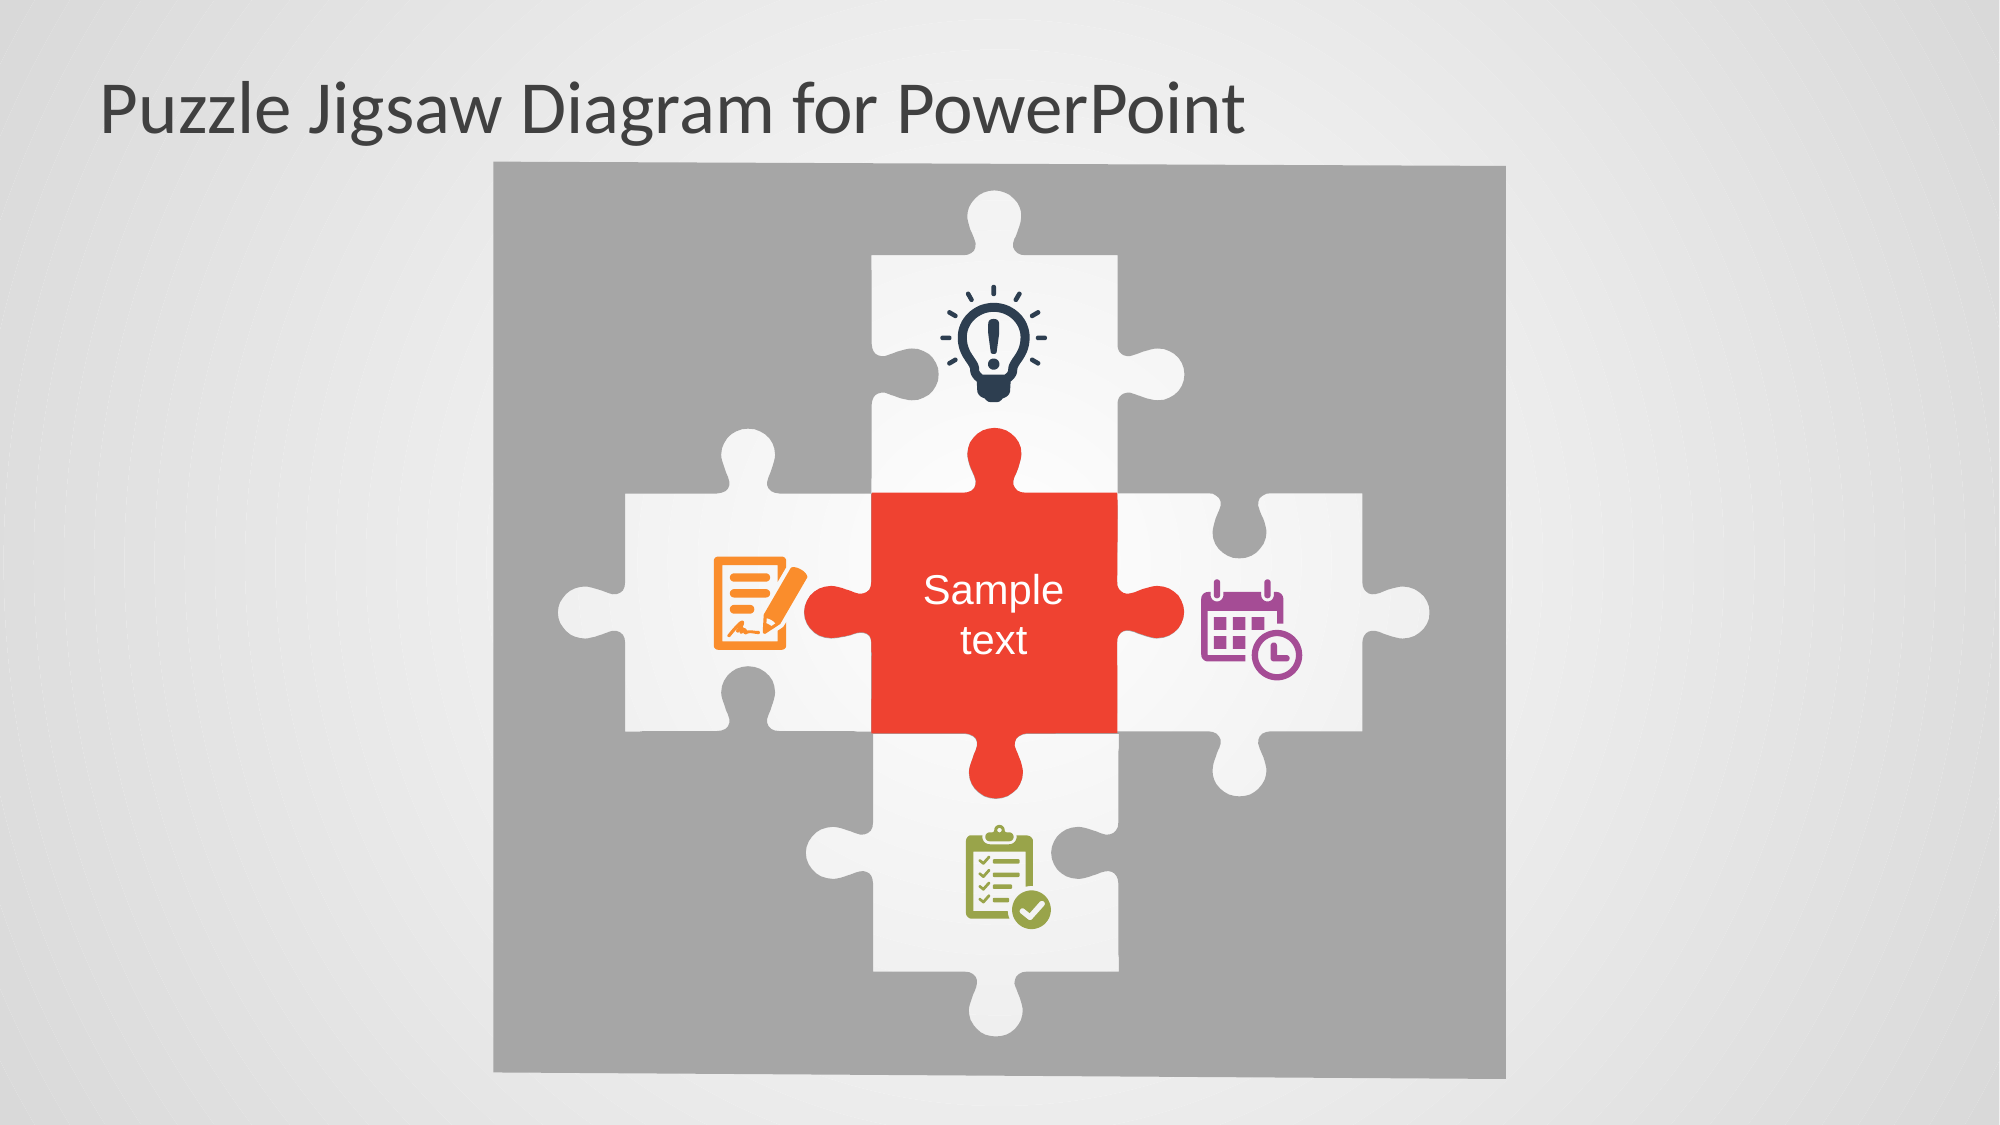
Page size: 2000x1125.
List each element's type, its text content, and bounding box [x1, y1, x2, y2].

text_box [965, 835, 1033, 919]
text_box [491, 162, 1509, 1082]
text_box [1213, 579, 1221, 599]
text_box [1201, 591, 1284, 662]
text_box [713, 556, 808, 650]
text_box Sample text [897, 555, 1090, 671]
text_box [940, 284, 1048, 403]
text_box [1012, 890, 1051, 930]
text_box [812, 425, 1187, 801]
text_box [1251, 629, 1303, 681]
title Puzzle Jigsaw Diagram for PowerPoint [99, 45, 1900, 162]
text_box [985, 824, 1014, 842]
text_box [1264, 579, 1271, 599]
